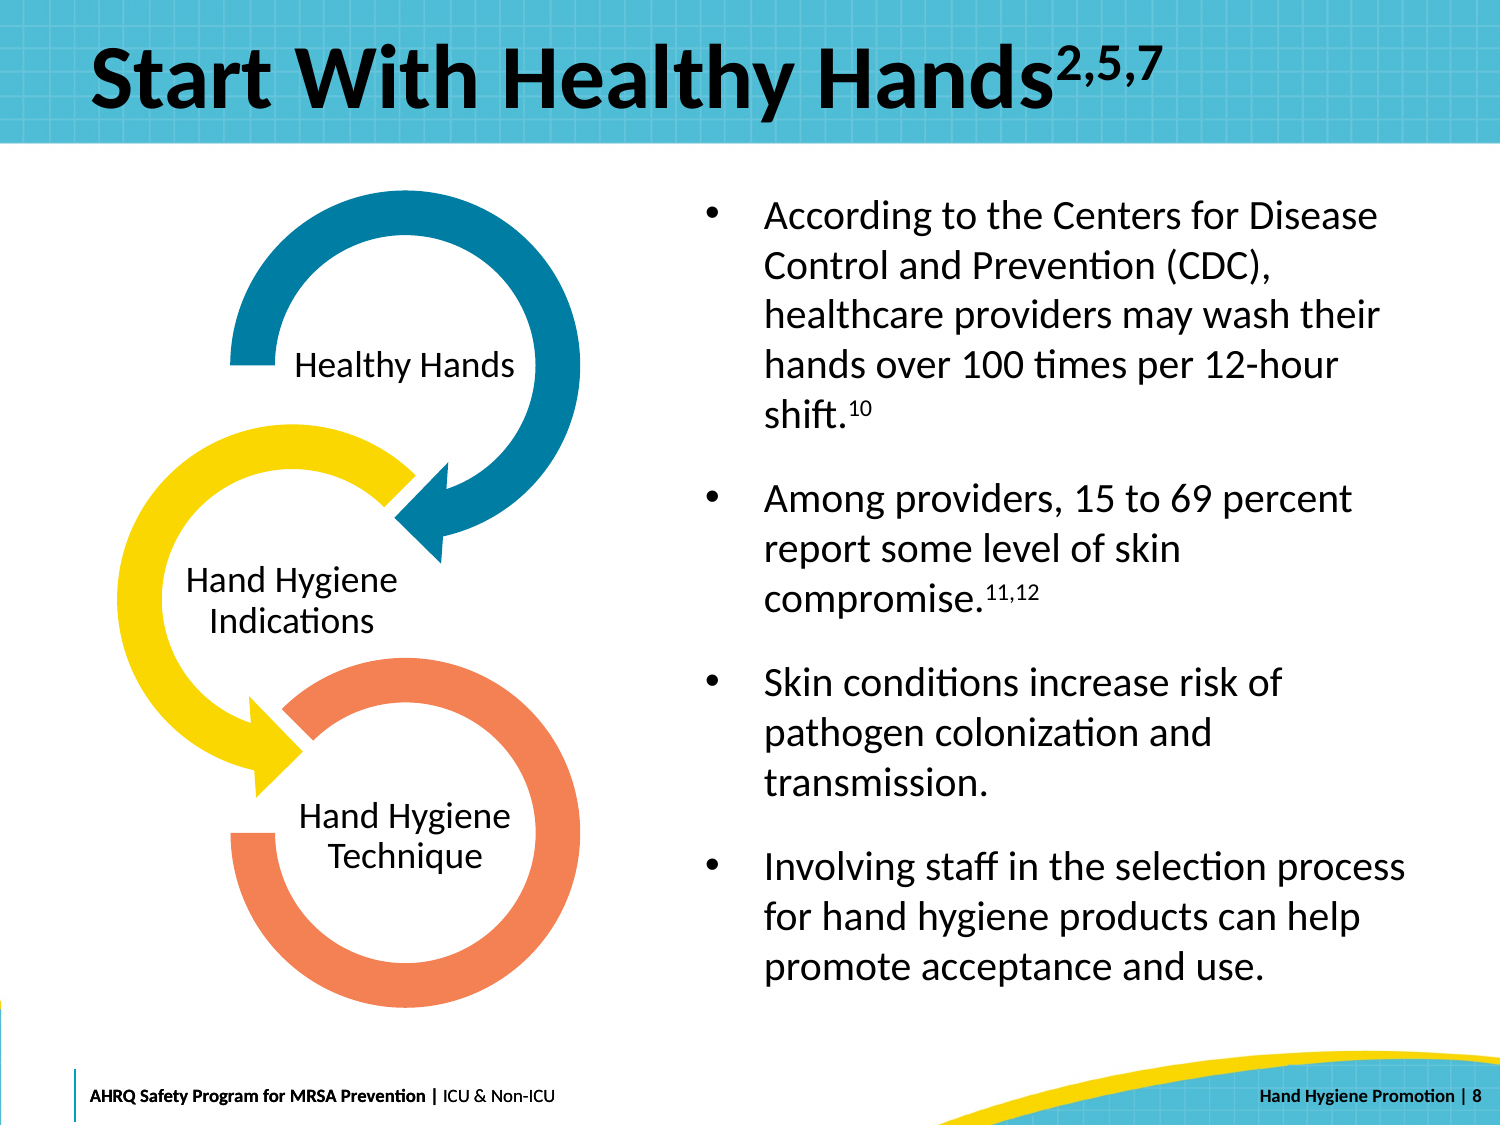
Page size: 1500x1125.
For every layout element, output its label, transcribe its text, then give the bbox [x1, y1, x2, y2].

slide_number | 8 [1455, 1065, 1500, 1125]
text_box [88, 161, 609, 1008]
picture [0, 0, 1500, 1125]
list According to the Centers for Disease Control and Prevention (CDC), healthcare providers may wash their hands over 100 times per 12-hour shift.10 Among providers, 15 to 69 percent report some level of skin compromise.11,12 Skin conditions increase risk of pathogen colonization and transmission. Involving staff in the selection process for hand hygiene products can help promote acceptance and use. [690, 179, 1425, 1035]
title Start With Healthy Hands2,5,7 [75, 0, 1425, 150]
